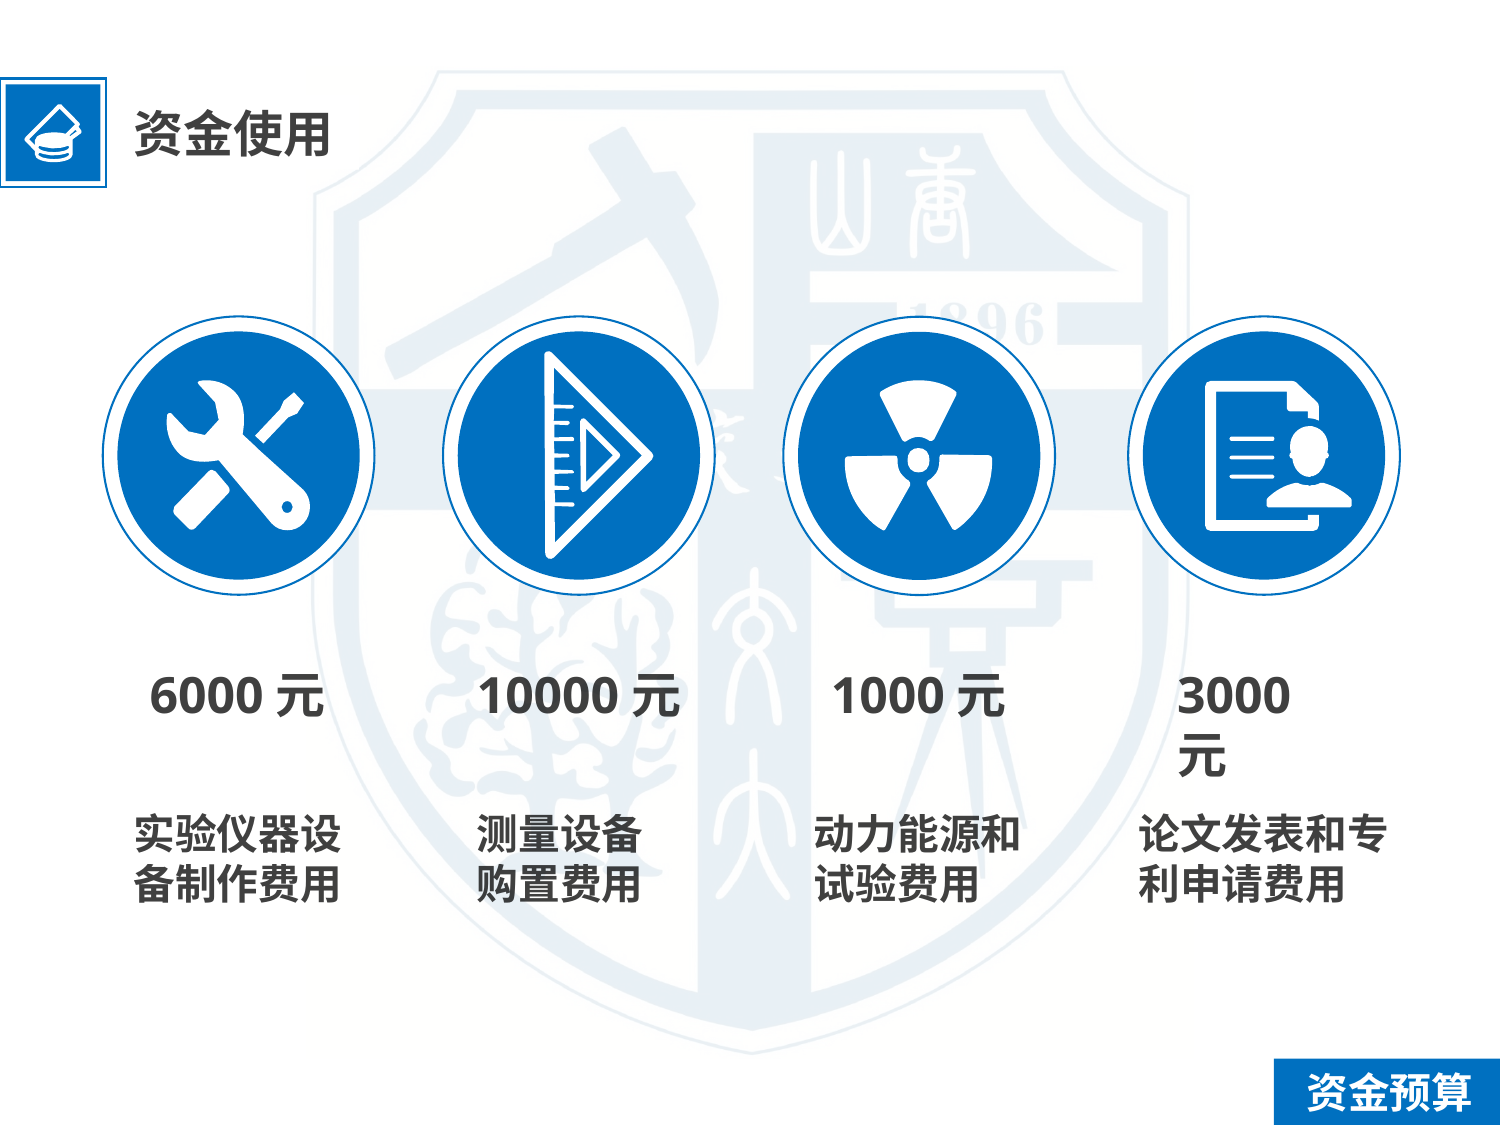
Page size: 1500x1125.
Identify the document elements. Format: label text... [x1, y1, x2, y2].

text_box 论文发表和专利申请费用 [1123, 800, 1405, 916]
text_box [783, 316, 1055, 596]
text_box 实验仪器设备制作费用 [118, 800, 359, 916]
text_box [1128, 316, 1400, 595]
text_box 3000元 [1162, 655, 1366, 791]
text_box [102, 316, 375, 595]
text_box 6000元 [134, 655, 343, 731]
text_box 资金预算 [1273, 1058, 1500, 1125]
text_box 动力能源和试验费用 [798, 800, 1040, 916]
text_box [0, 78, 107, 188]
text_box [442, 316, 715, 595]
text_box 资金使用 [119, 94, 359, 170]
text_box 测量设备购置费用 [461, 800, 696, 916]
text_box 1000元 [816, 655, 1022, 731]
text_box 10000元 [461, 655, 696, 791]
